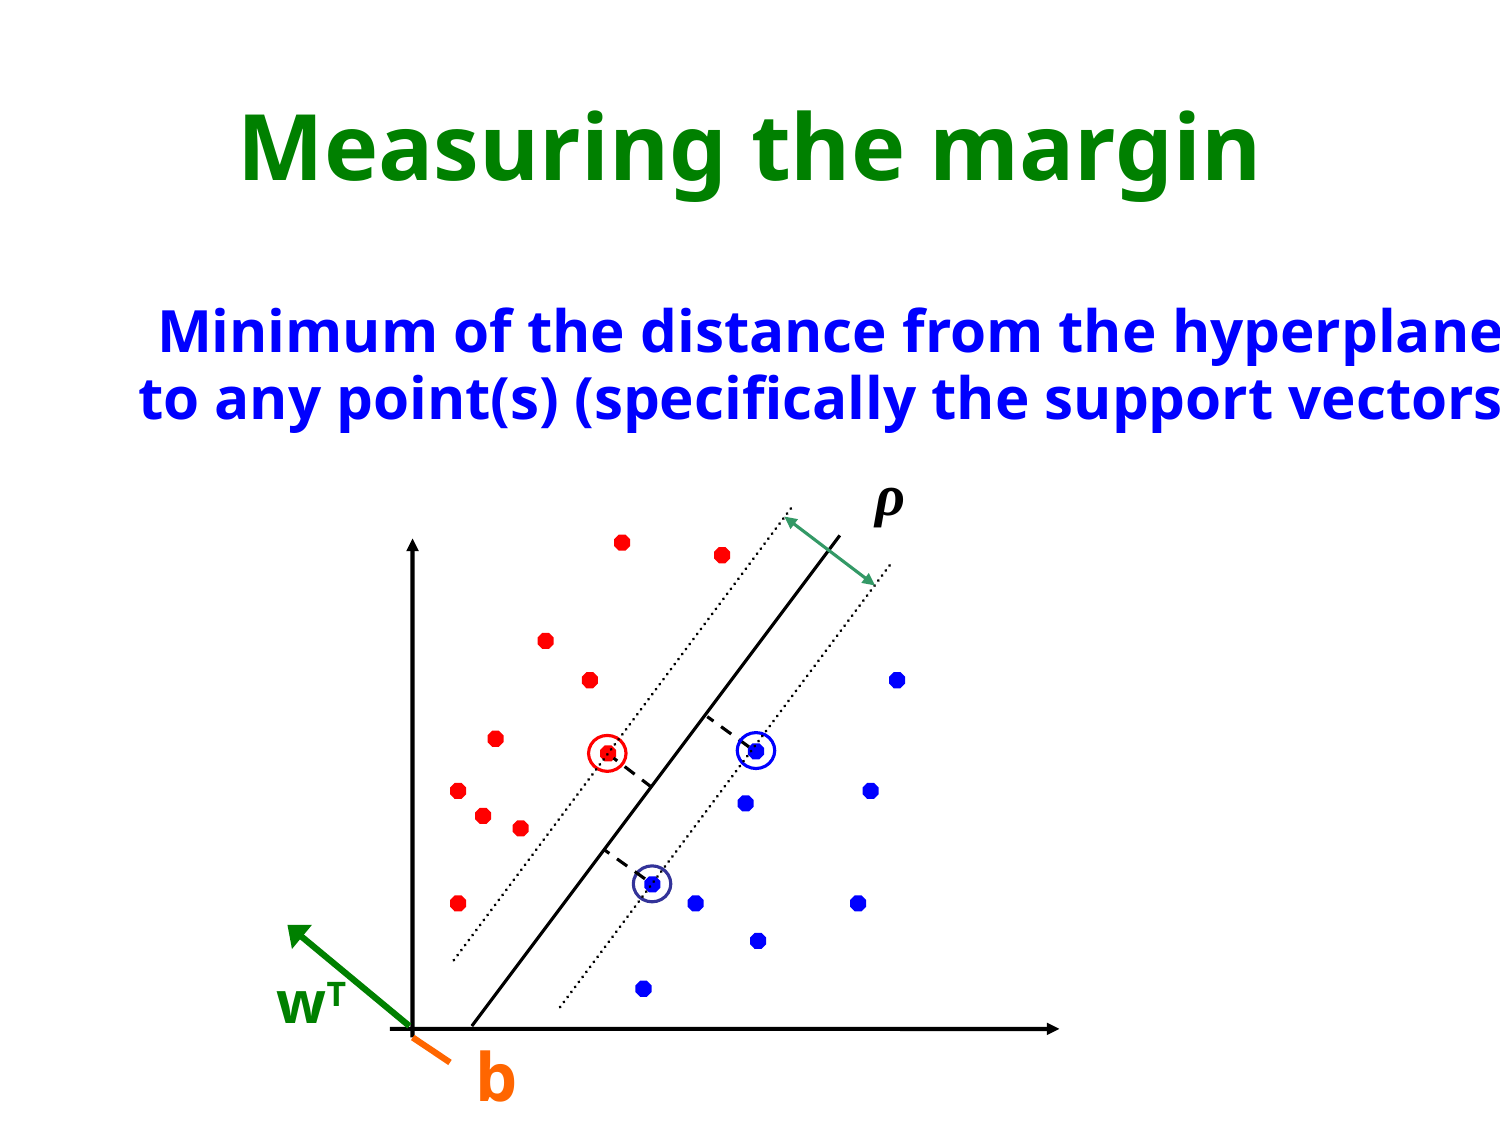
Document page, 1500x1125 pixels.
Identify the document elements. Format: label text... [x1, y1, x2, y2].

text_box [582, 672, 598, 688]
text_box [688, 896, 703, 911]
text_box [538, 633, 553, 649]
text_box [488, 731, 503, 747]
text_box [750, 933, 766, 949]
text_box [784, 516, 796, 530]
text_box [614, 535, 630, 550]
text_box [738, 796, 753, 811]
text_box [863, 783, 878, 799]
text_box [636, 981, 651, 997]
text_box [714, 547, 730, 563]
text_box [412, 1037, 451, 1063]
text_box [287, 924, 344, 971]
text_box [513, 821, 528, 836]
text_box ρ [796, 463, 985, 535]
text_box [450, 783, 466, 799]
text_box [389, 1022, 1060, 1036]
text_box [737, 732, 775, 769]
text_box [808, 535, 875, 586]
title Measuring the margin [87, 62, 1413, 226]
text_box [633, 865, 671, 902]
text_box [588, 735, 627, 772]
text_box [850, 896, 866, 911]
text_box [475, 808, 491, 824]
text_box [406, 538, 419, 1028]
text_box Minimum of the distance from the hyperplane to any point(s) (specifically the support vectors) [123, 299, 1500, 439]
text_box [450, 896, 466, 911]
text_box wT [262, 971, 361, 1043]
text_box [889, 672, 905, 688]
text_box b [460, 1042, 533, 1122]
